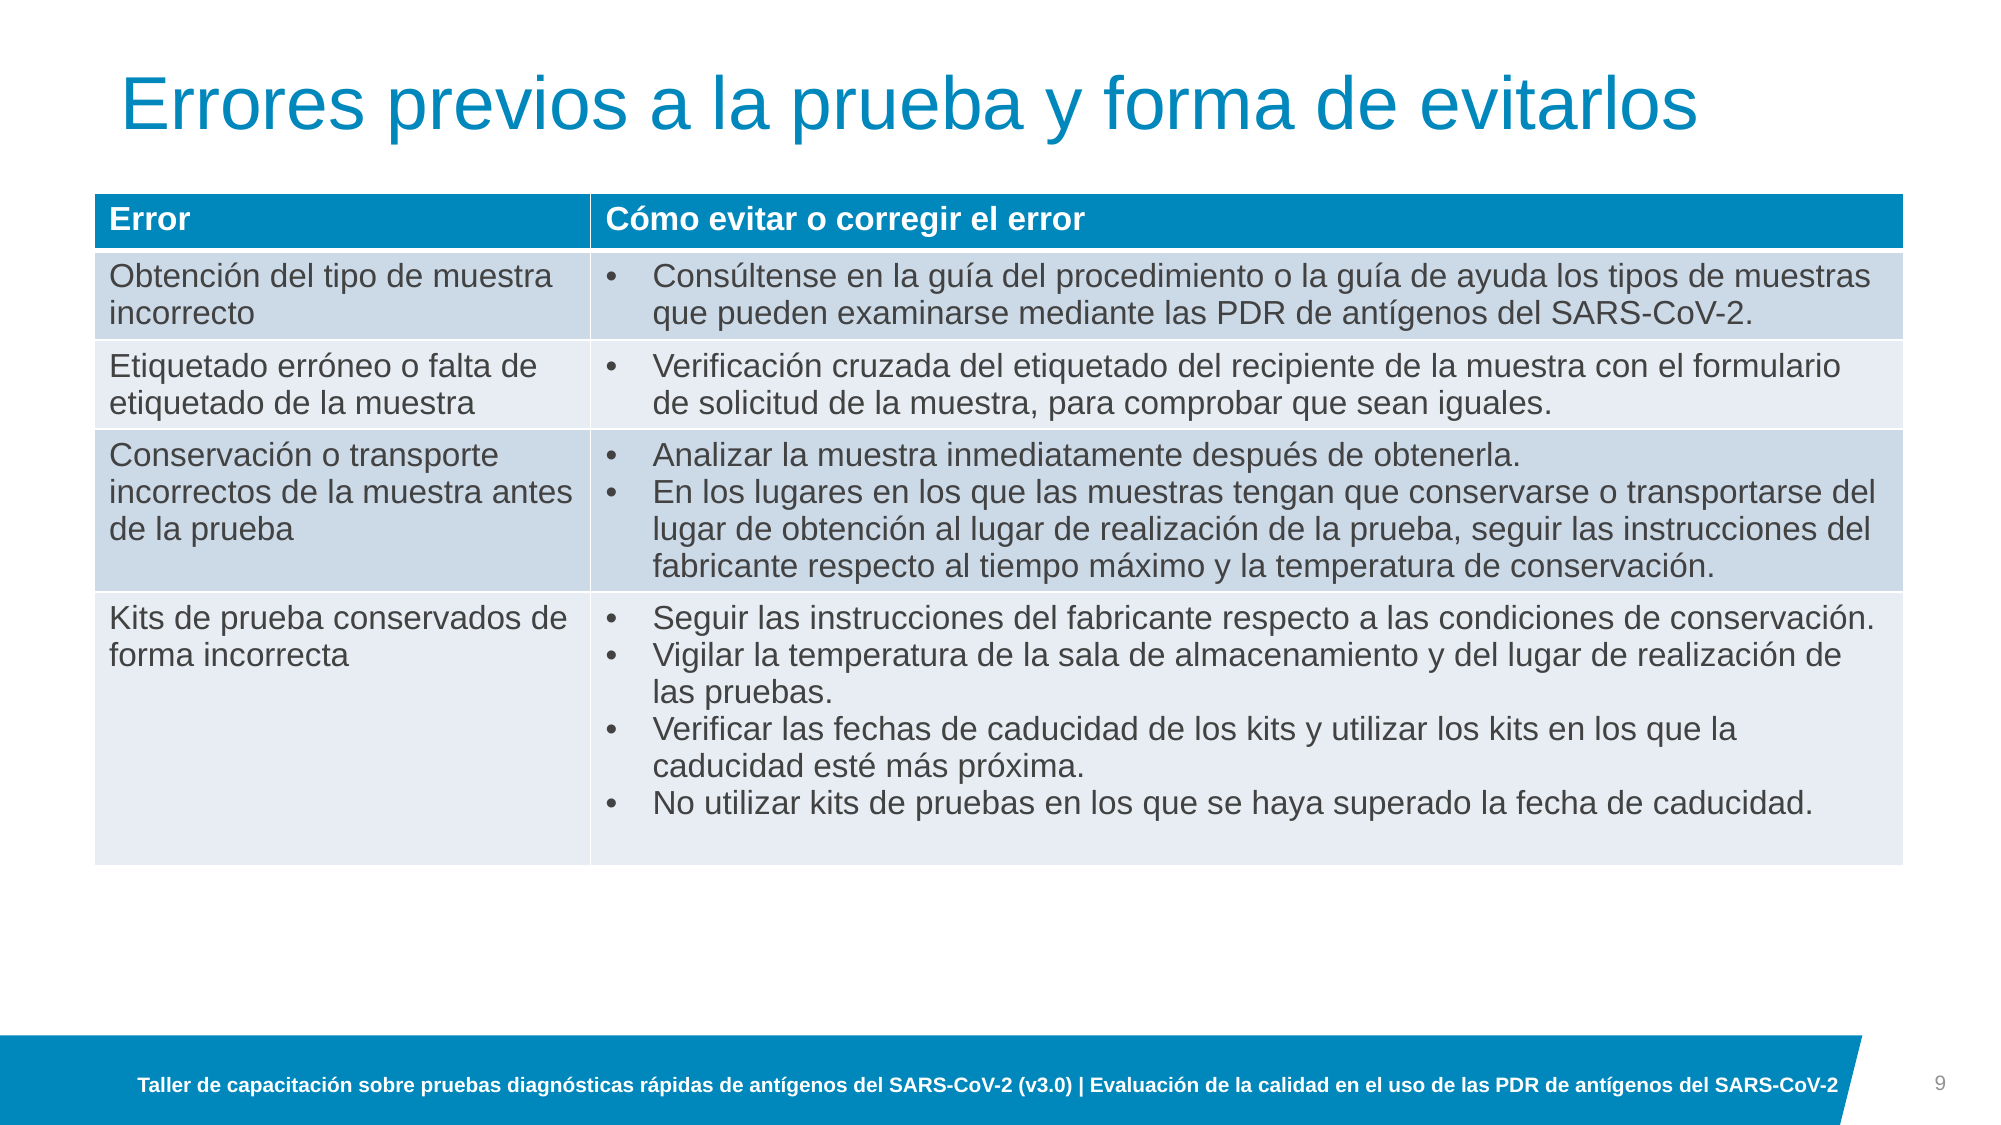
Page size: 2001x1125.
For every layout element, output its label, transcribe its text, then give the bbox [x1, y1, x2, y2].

table_cell Obtención del tipo de muestra incorrecto [95, 253, 590, 339]
footer Taller de capacitación sobre pruebas diagnósticas rápidas de antígenos del SARS-CoV-2 (v3.0) | Evaluación de la calidad en el uso de las PDR de antígenos del SARS-CoV-2 [137, 1042, 1852, 1125]
table_cell Analizar la muestra inmediatamente después de obtenerla. En los lugares en los que las muestras tengan que conservarse o transportarse del lugar de obtención al lugar de realización de la prueba, seguir las instrucciones del fabricante respecto al tiempo máximo y la temperatura de conservación. [591, 430, 1903, 591]
table_cell Conservación o transporte incorrectos de la muestra antes de la prueba [95, 430, 590, 591]
table_header Error [95, 194, 590, 248]
table_cell Kits de prueba conservados de forma incorrecta [95, 593, 590, 865]
table_cell Etiquetado erróneo o falta de etiquetado de la muestra [95, 341, 590, 428]
table_cell Verificación cruzada del etiquetado del recipiente de la muestra con el formulario de solicitud de la muestra, para comprobar que sean iguales. [591, 341, 1903, 428]
table_cell Seguir las instrucciones del fabricante respecto a las condiciones de conservación. Vigilar la temperatura de la sala de almacenamiento y del lugar de realización de las pruebas. Verificar las fechas de caducidad de los kits y utilizar los kits en los que la caducidad esté más próxima. No utilizar kits de pruebas en los que se haya superado la fecha de caducidad. [591, 593, 1903, 865]
title Errores previos a la prueba y forma de evitarlos [120, 0, 1846, 147]
table_header Cómo evitar o corregir el error [591, 194, 1903, 248]
table_cell Consúltense en la guía del procedimiento o la guía de ayuda los tipos de muestras que pueden examinarse mediante las PDR de antígenos del SARS-CoV-2. [591, 253, 1903, 339]
slide_number 9 [1862, 1035, 1947, 1125]
